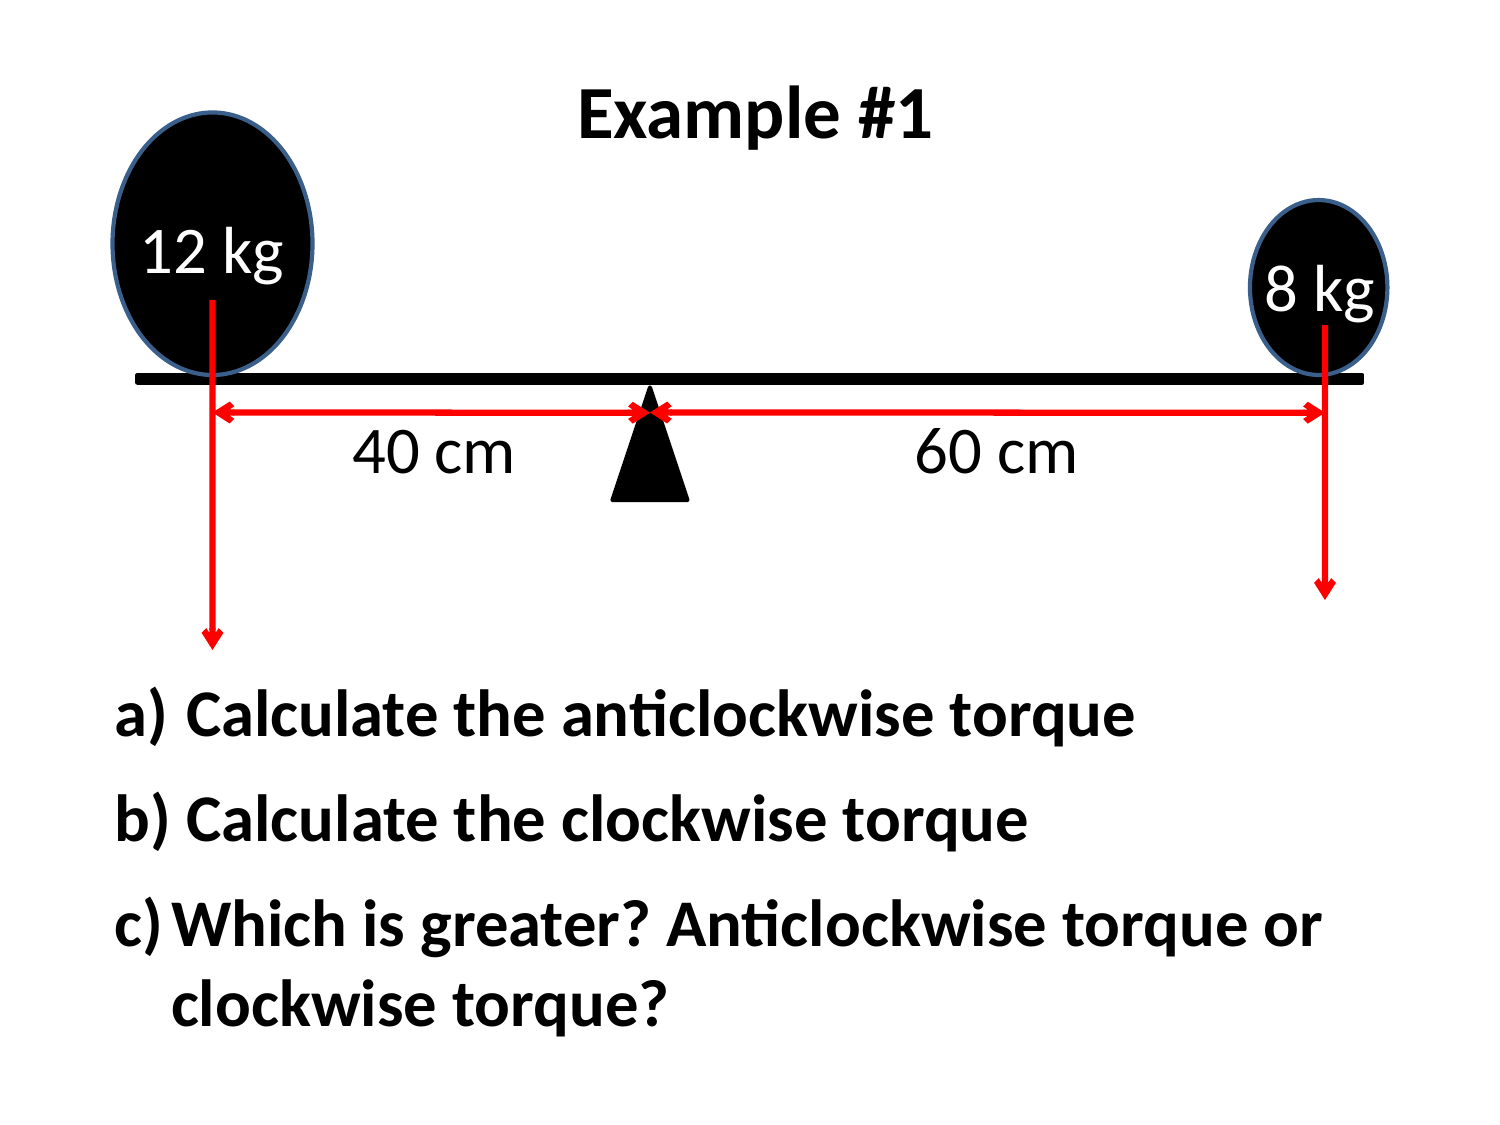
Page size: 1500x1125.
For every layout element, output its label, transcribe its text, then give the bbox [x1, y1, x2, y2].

text_box [1329, 373, 1364, 385]
text_box 40 cm [337, 399, 538, 410]
text_box Example #1 [562, 56, 1050, 162]
text_box Calculate the anticlockwise torque Calculate the clockwise torque Which is greater? Anticlockwise torque or clockwise torque? [99, 662, 1425, 1047]
text_box 60 cm [900, 399, 1100, 410]
text_box [1257, 333, 1321, 378]
text_box 12 kg [125, 199, 325, 295]
text_box [110, 110, 309, 378]
text_box [610, 421, 690, 503]
text_box 60 cm [900, 422, 1100, 495]
text_box [1329, 333, 1380, 377]
text_box 8 kg [1250, 237, 1425, 333]
text_box [135, 373, 209, 385]
text_box [216, 373, 1321, 385]
text_box [641, 385, 659, 411]
text_box 40 cm [337, 422, 538, 495]
text_box [1260, 197, 1378, 237]
